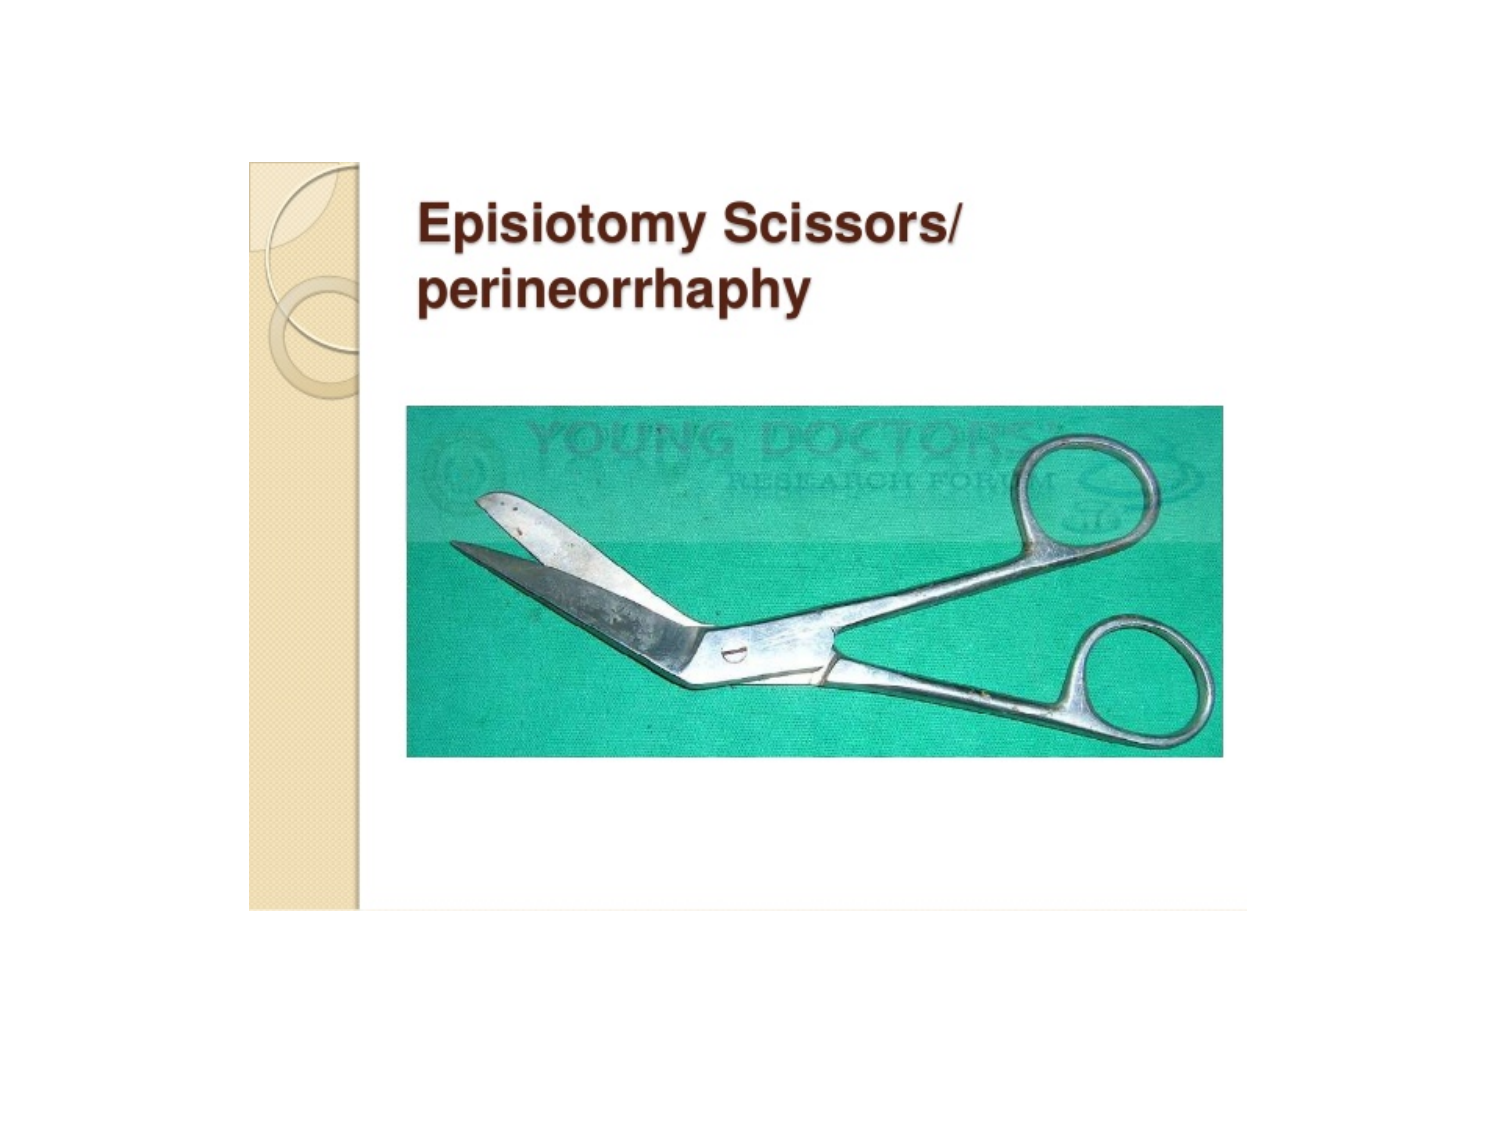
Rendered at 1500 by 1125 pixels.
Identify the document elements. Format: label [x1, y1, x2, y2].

picture [249, 162, 1247, 912]
